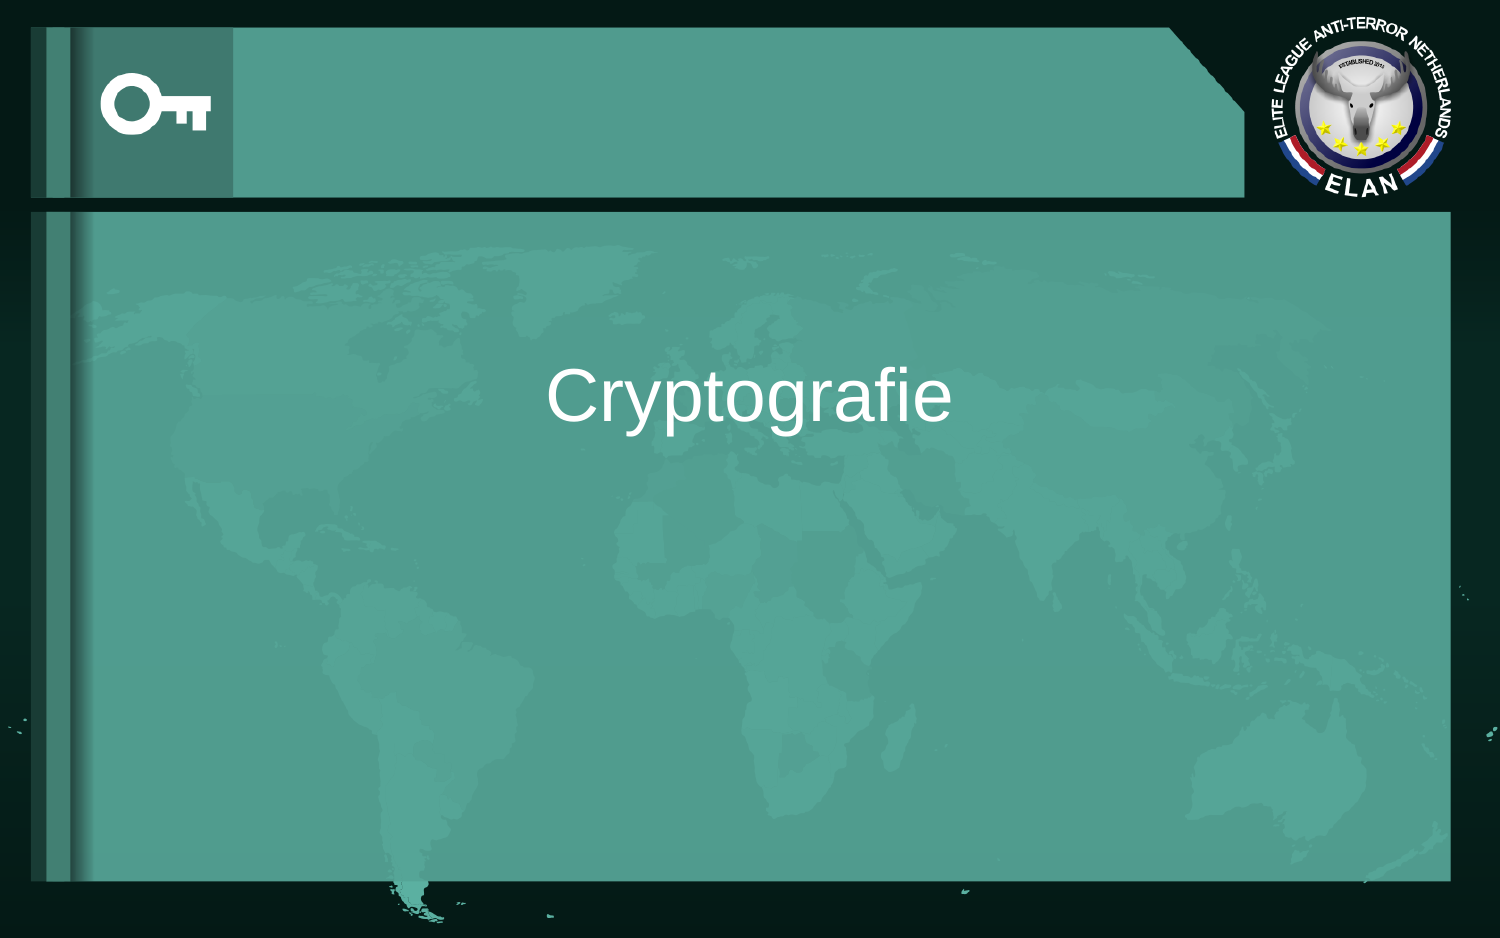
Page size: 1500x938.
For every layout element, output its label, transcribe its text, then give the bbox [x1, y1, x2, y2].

title Cryptografie [112, 291, 1388, 493]
picture [0, 0, 1500, 938]
